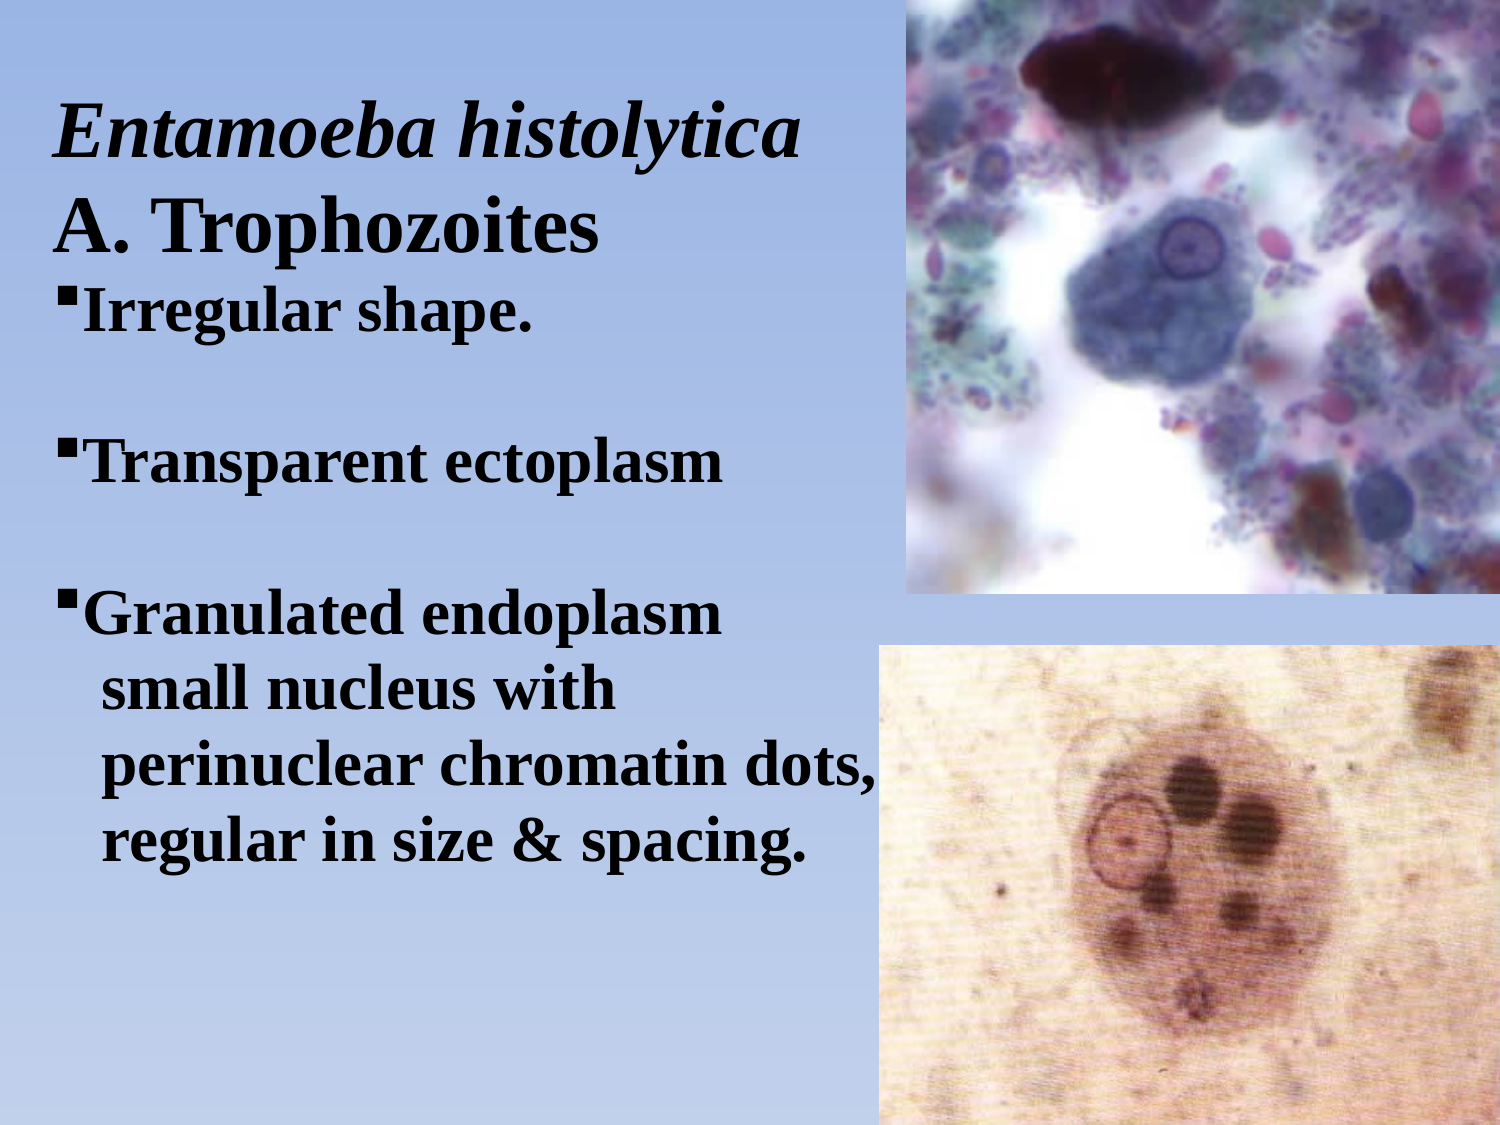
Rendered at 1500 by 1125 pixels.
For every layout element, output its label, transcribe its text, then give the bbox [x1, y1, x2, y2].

subtitle Entamoeba histolytica A. Trophozoites Irregular shape. Transparent ectoplasm Granulated endoplasm small nucleus with perinuclear chromatin dots, regular in size & spacing. [37, 87, 938, 897]
picture [879, 645, 1500, 1125]
picture [905, 0, 1500, 594]
